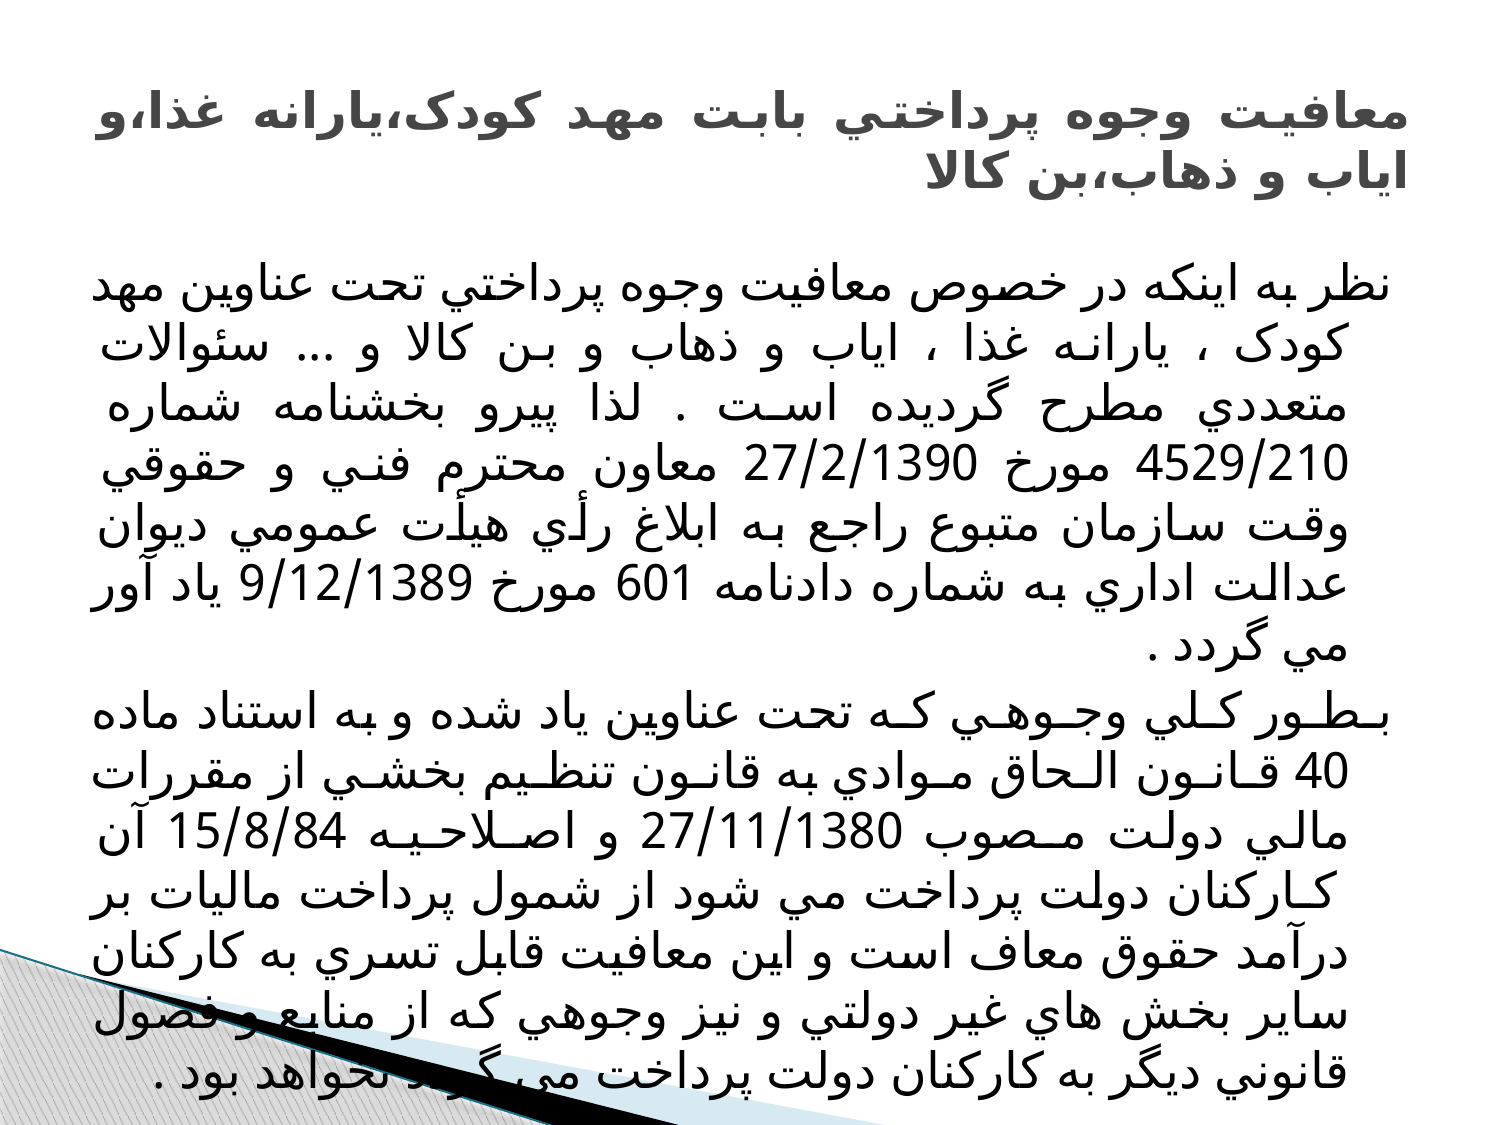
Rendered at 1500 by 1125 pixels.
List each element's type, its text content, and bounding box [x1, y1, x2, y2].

title معافيت وجوه پرداختي بابت مهد کودک،يارانه غذا،و اياب و ذهاب،بن کالا [75, 45, 1425, 233]
list نظر به اينکه در خصوص معافيت وجوه پرداختي تحت عناوين مهد کودک ، يارانه غذا ، اياب و ذهاب و بن کالا و ... سئوالات متعددي مطرح گرديده است . لذا پيرو بخشنامه شماره 4529/210 مورخ 27/2/1390 معاون محترم فني و حقوقي وقت سازمان متبوع راجع به ابلاغ رأي هيأت عمومي ديوان عدالت اداري به شماره دادنامه 601 مورخ 9/12/1389 ياد آور مي گردد . بـطـور کـلي وجـوهـي کـه تحت عناوين ياد شده و به استناد ماده 40 قـانـون الـحاق مـوادي به قانـون تنظـيم بخشـي از مقررات مالي دولت مـصوب 27/11/1380 و اصـلاحـيـه 15/8/84 آن کـارکنان دولت پرداخت مي شود از شمول پرداخت ماليات بر درآمد حقوق معاف است و اين معافيت قابل تسري به کارکنان ساير بخش هاي غير دولتي و نيز وجوهي که از منابع و فصول قانوني ديگر به کارکنان دولت پرداخت مي گردد نخواهد بود . [75, 243, 1425, 986]
